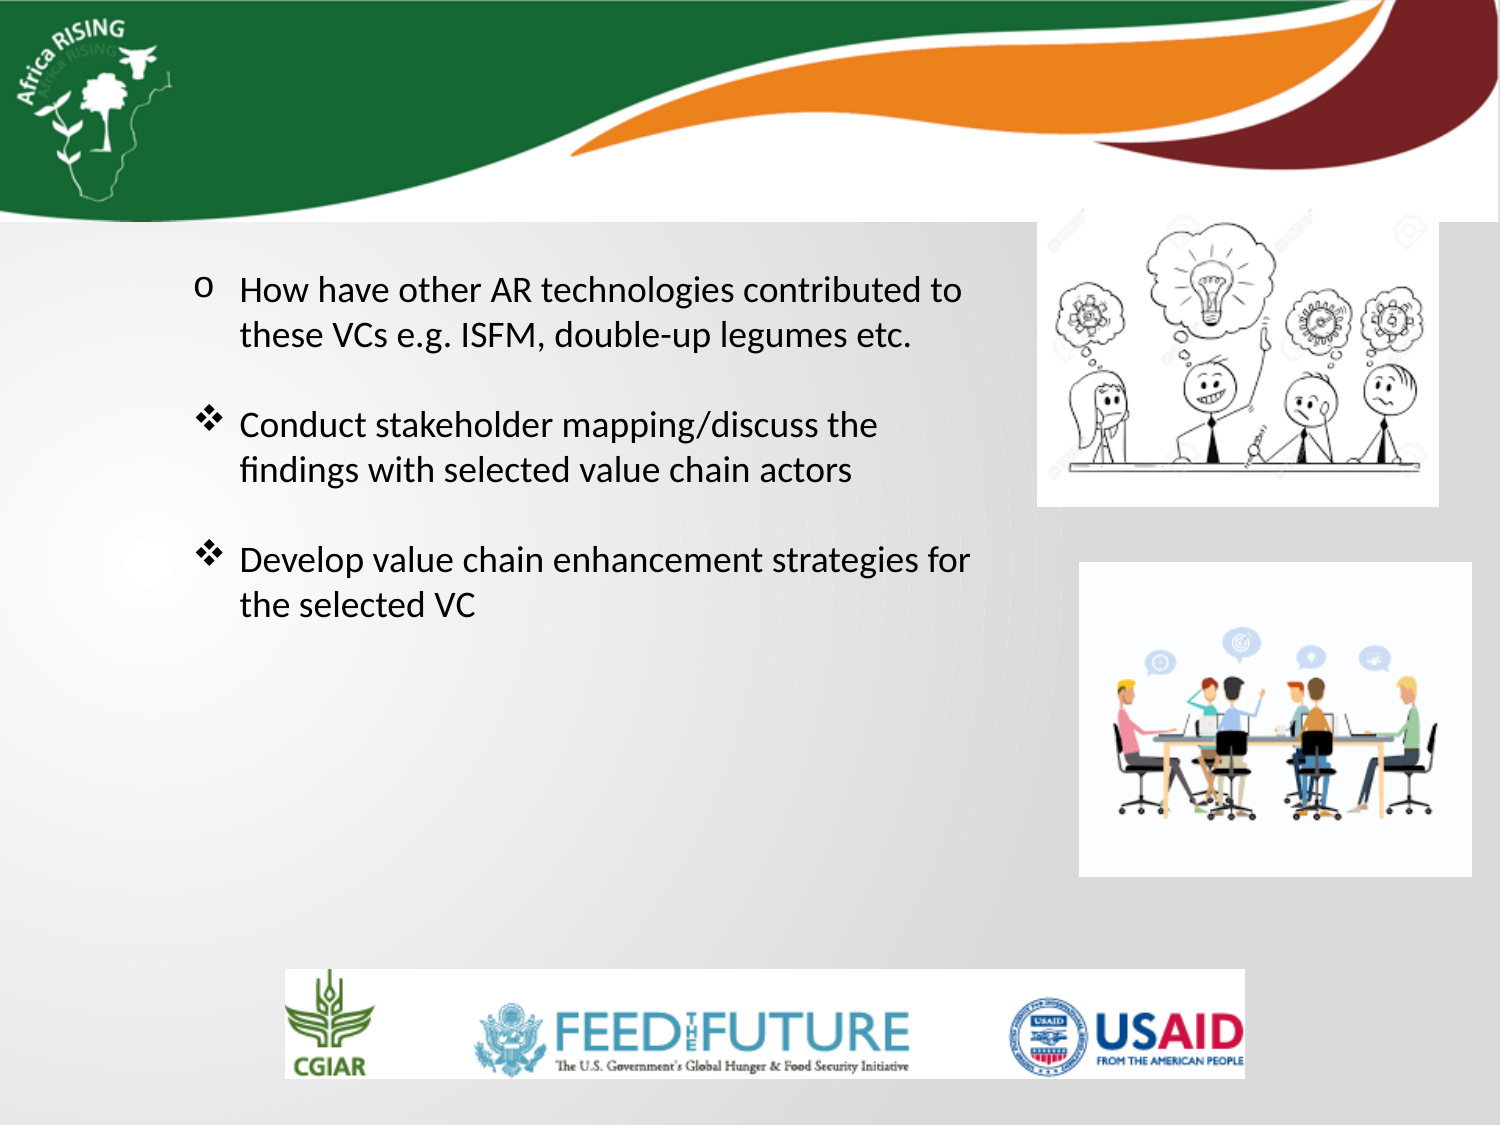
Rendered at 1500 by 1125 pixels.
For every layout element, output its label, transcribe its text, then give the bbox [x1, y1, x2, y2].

picture [285, 969, 1245, 1079]
text_box How have other AR technologies contributed to these VCs e.g. ISFM, double-up legumes etc. Conduct stakeholder mapping/discuss the findings with selected value chain actors Develop value chain enhancement strategies for the selected VC [27, 212, 1001, 781]
picture [0, 0, 1499, 507]
picture [1079, 561, 1473, 877]
